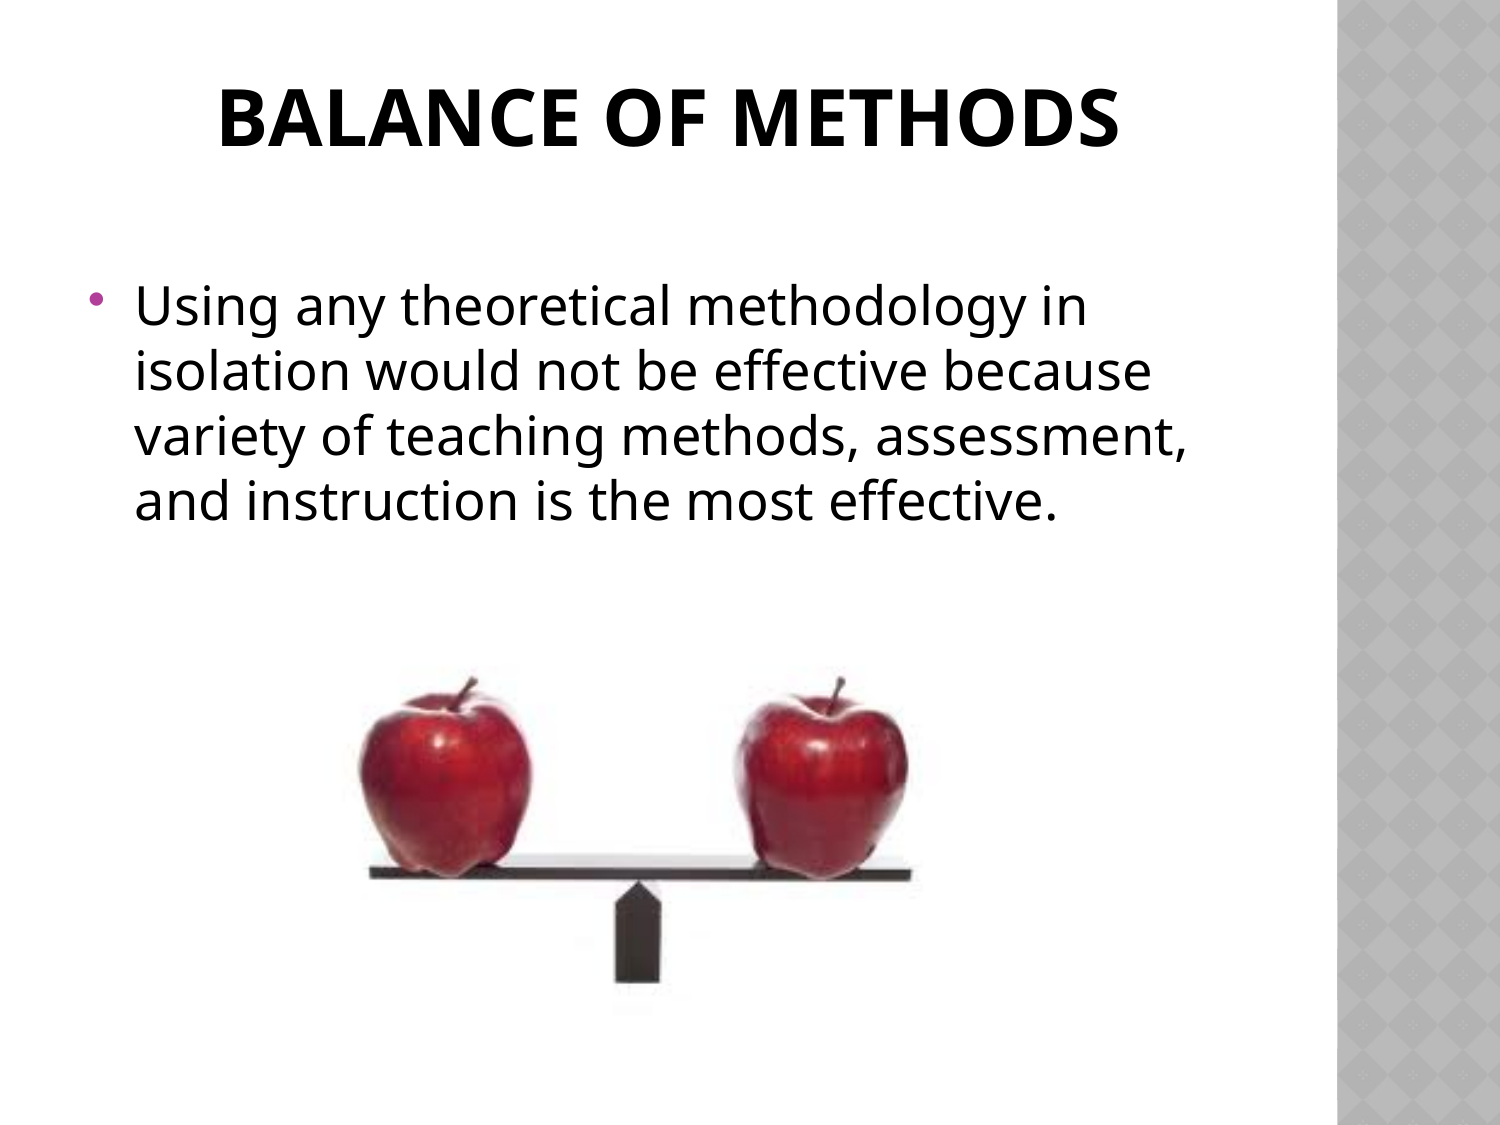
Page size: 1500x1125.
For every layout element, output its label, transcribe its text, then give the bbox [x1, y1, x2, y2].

title Balance of Methods [75, 52, 1263, 163]
list Using any theoretical methodology in isolation would not be effective because variety of teaching methods, assessment, and instruction is the most effective. [75, 264, 1263, 1059]
picture [324, 590, 951, 1060]
